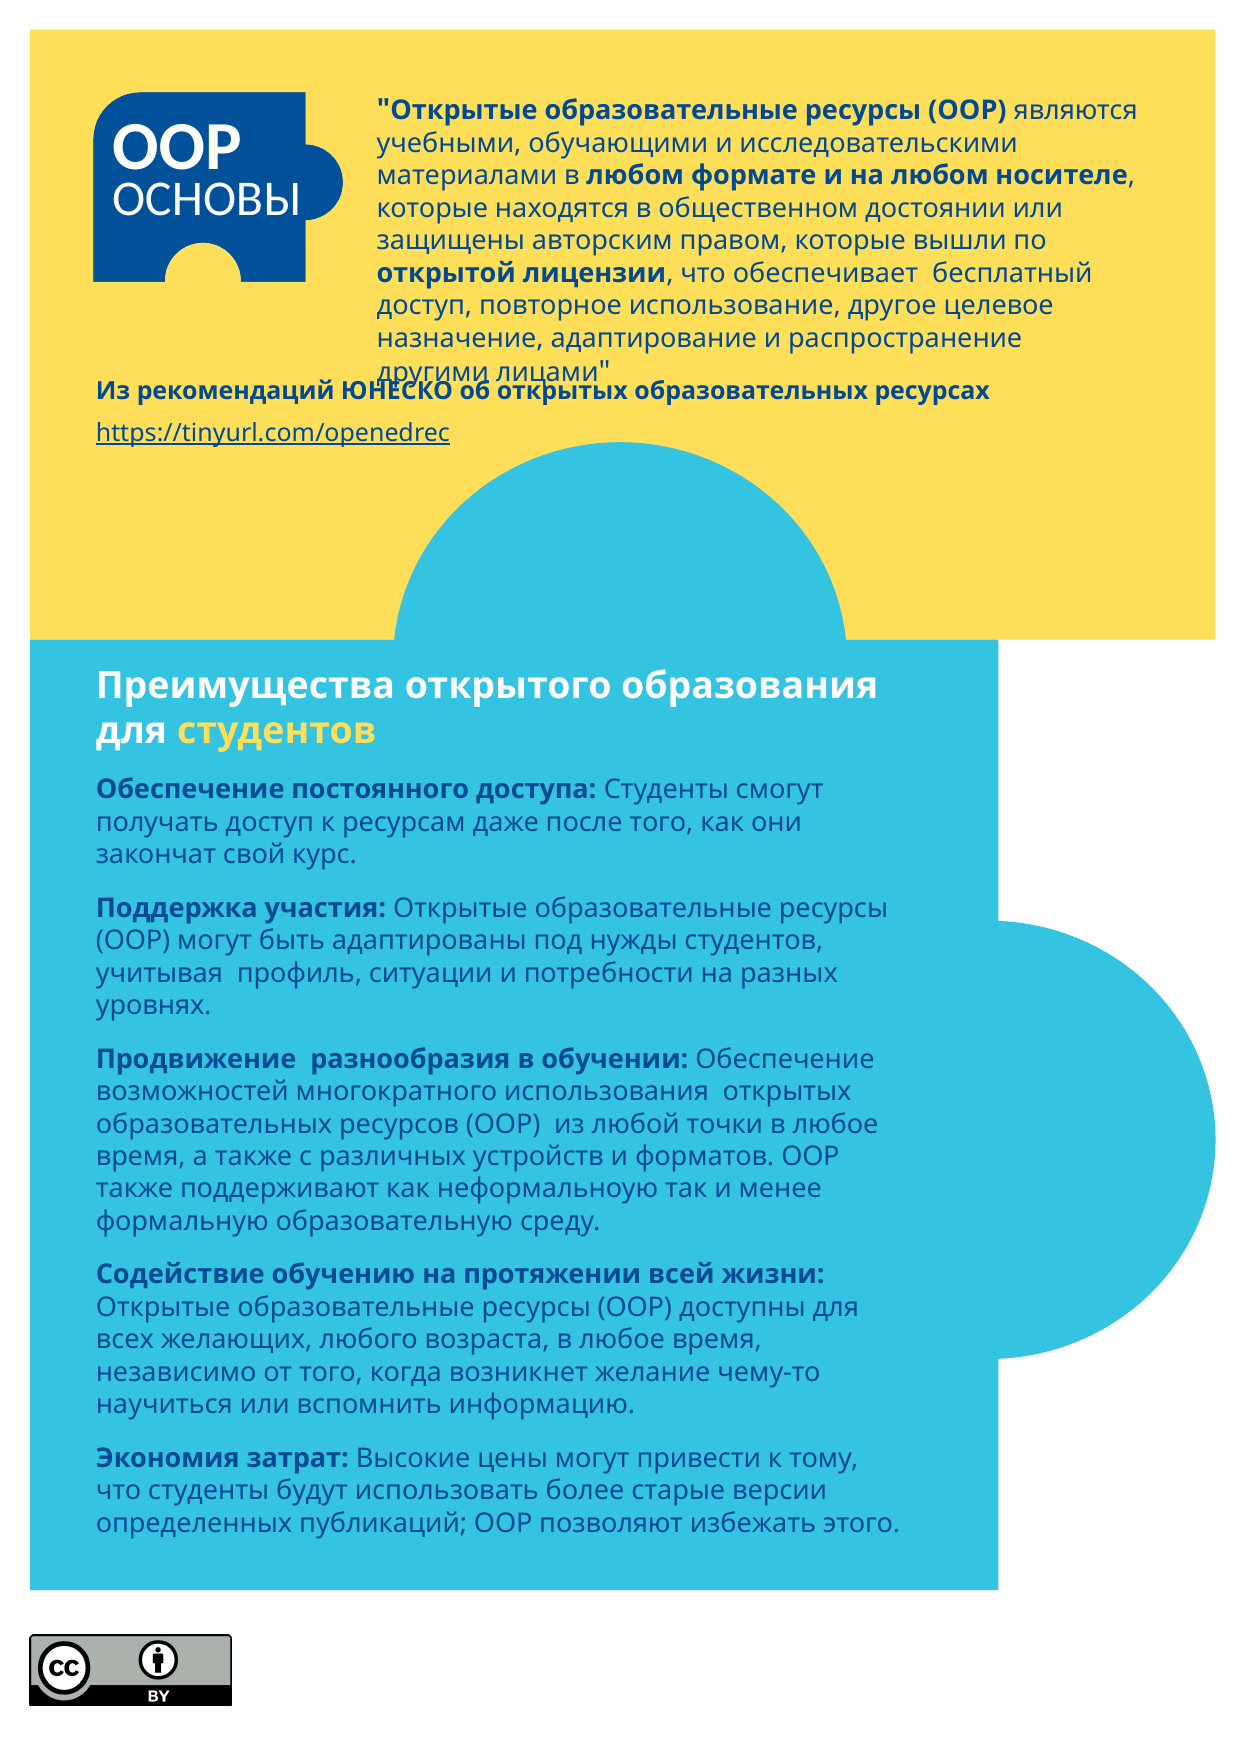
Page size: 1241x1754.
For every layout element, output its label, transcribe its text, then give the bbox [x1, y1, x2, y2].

picture [29, 1634, 233, 1706]
text_box Из рекомендаций ЮНЕСКО об открытых образовательных ресурсах https://tinyurl.com/openedrec [80, 372, 1241, 460]
text_box Преимущества открытого образования для студентов Обеспечение постоянного доступа: Студенты смогут получать доступ к ресурсам даже после того, как они закончат свой курс. Поддержка участия: Открытые образовательные ресурсы (ООР) могут быть адаптированы под нужды студентов, учитывая профиль, ситуации и потребности на разных уровнях. Продвижение разнообразия в обучении: Обеспечение возможностей многократного использования открытых образовательных ресурсов (ООР) из любой точки в любое время, а также с различных устройств и форматов. ООР также поддерживают как неформальноую так и менее формальную образовательную среду. Содействие обучению на протяжении всей жизни: Открытые образовательные ресурсы (ООР) доступны для всех желающих, любого возраста, в любое время, независимо от того, когда возникнет желание чему-то научиться или вспомнить информацию. Экономия затрат: Высокие цены могут привести к тому, что студенты будут использовать более старые версии определенных публикаций; ООР позволяют избежать этого. [80, 646, 925, 1553]
picture [93, 92, 343, 282]
text_box [925, 920, 1216, 1360]
text_box [29, 639, 999, 1591]
text_box [29, 29, 1216, 639]
text_box [393, 460, 847, 646]
text_box "Открытые образовательные ресурсы (OOР) являются учебными, обучающими и исследовательскими материалами в любом формате и на любом носителе, которые находятся в общественном достоянии или защищены авторским правом, которые вышли по открытой лицензии, что обеспечивает бесплатный доступ, повторное использование, другое целевое назначение, адаптирование и распространение другими лицами" [361, 75, 1156, 372]
text_box [713, 460, 1216, 640]
